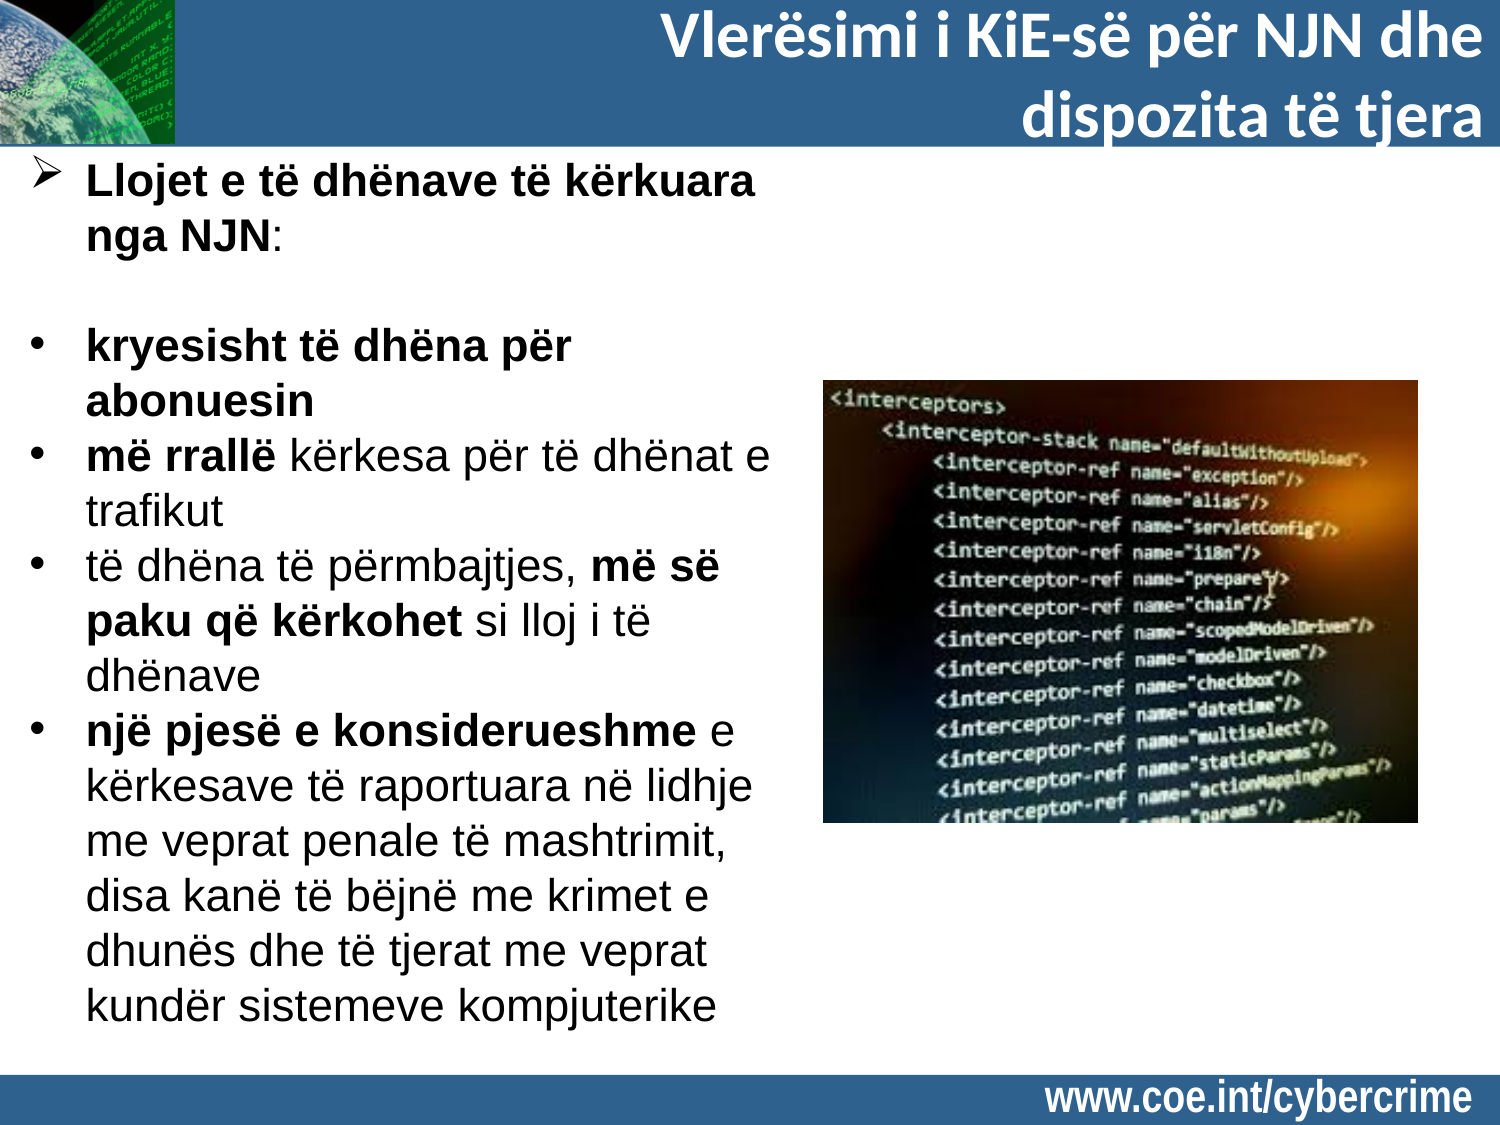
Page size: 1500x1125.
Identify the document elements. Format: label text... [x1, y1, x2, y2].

text_box Vlerësimi i KiE-së për NJN dhe dispozita të tjera [179, 0, 1500, 149]
text_box [0, 1073, 1030, 1125]
text_box www.coe.int/cybercrime [1030, 1059, 1500, 1125]
text_box Llojet e të dhënave të kërkuara nga NJN: kryesisht të dhëna për abonuesin më rrallë kërkesa për të dhënat e trafikut të dhëna të përmbajtjes, më së paku që kërkohet si lloj i të dhënave një pjesë e konsiderueshme e kërkesave të raportuara në lidhje me veprat penale të mashtrimit, disa kanë të bëjnë me krimet e dhunës dhe të tjerat me veprat kundër sistemeve kompjuterike [14, 143, 791, 1038]
picture [823, 379, 1418, 823]
picture [0, 0, 175, 144]
